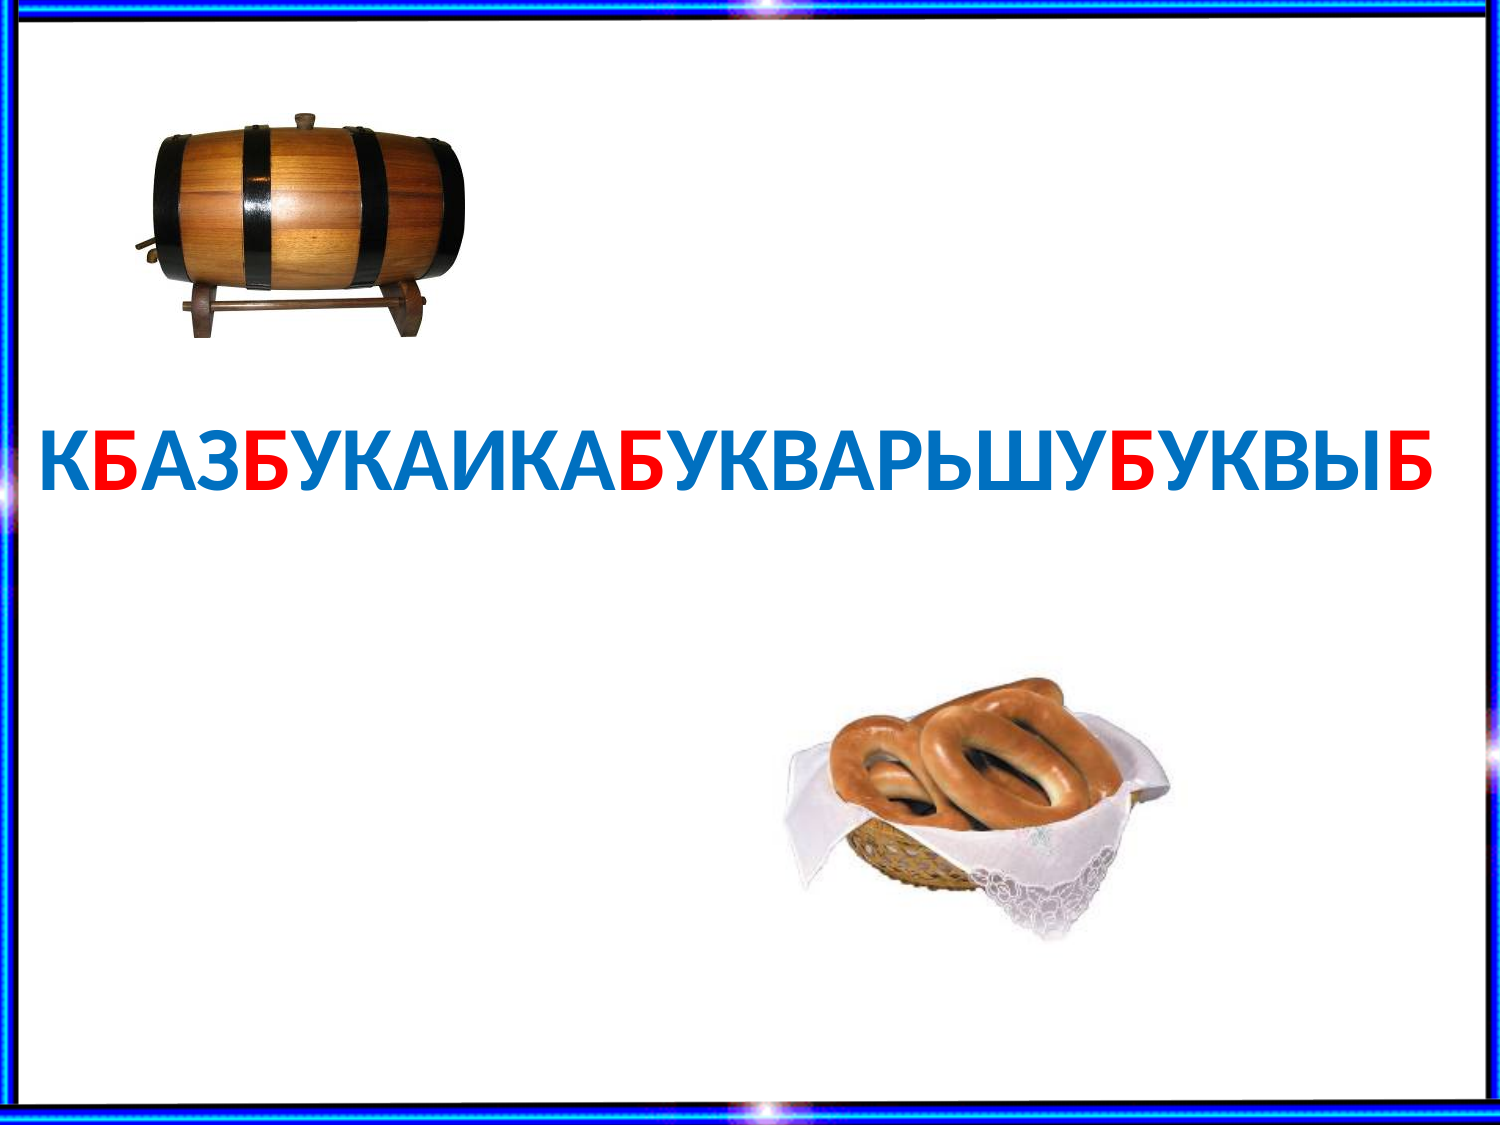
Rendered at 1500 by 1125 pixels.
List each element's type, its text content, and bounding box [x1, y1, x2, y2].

picture [0, 0, 1500, 1125]
picture [135, 113, 465, 339]
list КБАЗБУКАИКАБУКВАРЬШУБУКВЫБ [23, 262, 1477, 1005]
